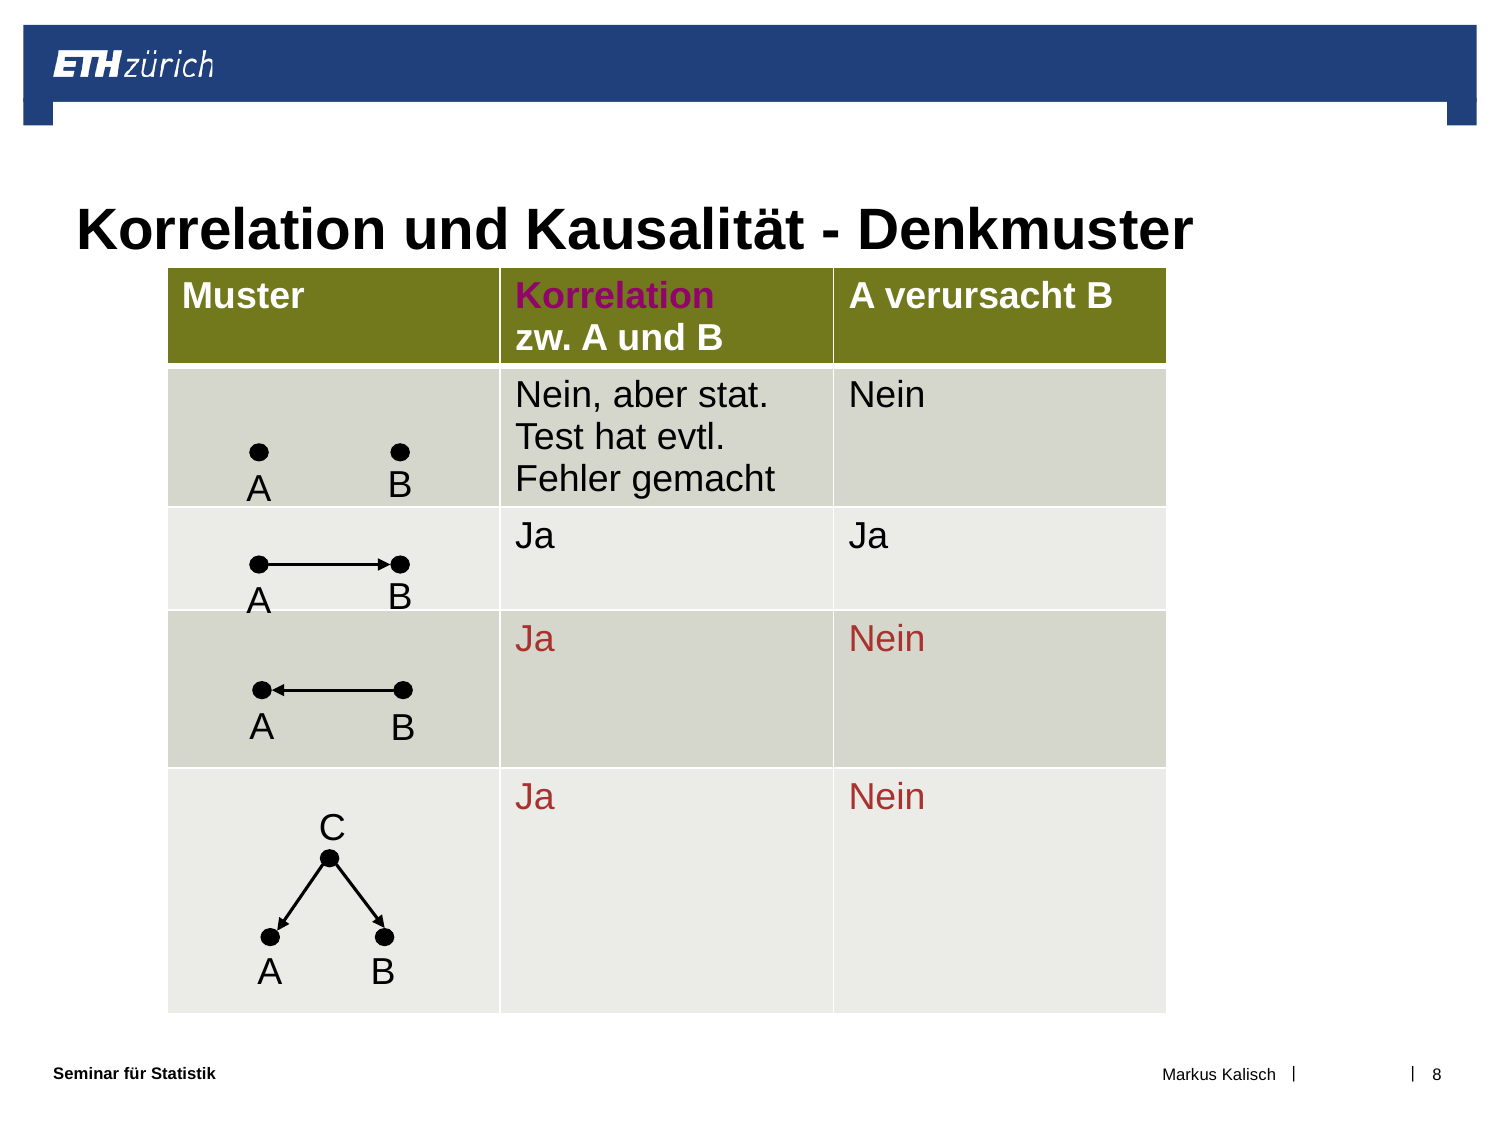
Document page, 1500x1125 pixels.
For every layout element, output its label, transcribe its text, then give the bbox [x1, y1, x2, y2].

table_header Muster [168, 268, 499, 363]
table_header Korrelation zw. A und B [501, 268, 833, 363]
footer Markus Kalisch [750, 1034, 1277, 1112]
slide_number 8 [1415, 1034, 1459, 1112]
table_cell Ja [834, 508, 1166, 609]
table_cell [168, 508, 499, 609]
table_cell Ja [501, 769, 833, 1013]
table_cell Nein [834, 369, 1166, 506]
table_cell [168, 611, 499, 767]
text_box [230, 555, 429, 630]
title Korrelation und Kausalität - Denkmuster [53, 101, 1447, 262]
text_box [233, 680, 432, 757]
table_cell Nein [834, 769, 1166, 1013]
table_cell Nein, aber stat. Test hat evtl. Fehler gemacht [501, 369, 833, 506]
table_cell Nein [834, 611, 1166, 767]
table_header A verursacht B [834, 268, 1166, 363]
table_cell Ja [501, 508, 833, 609]
table_cell [168, 369, 499, 506]
table_cell [168, 769, 499, 1013]
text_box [230, 442, 429, 518]
table_cell Ja [501, 611, 833, 767]
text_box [241, 795, 412, 1001]
